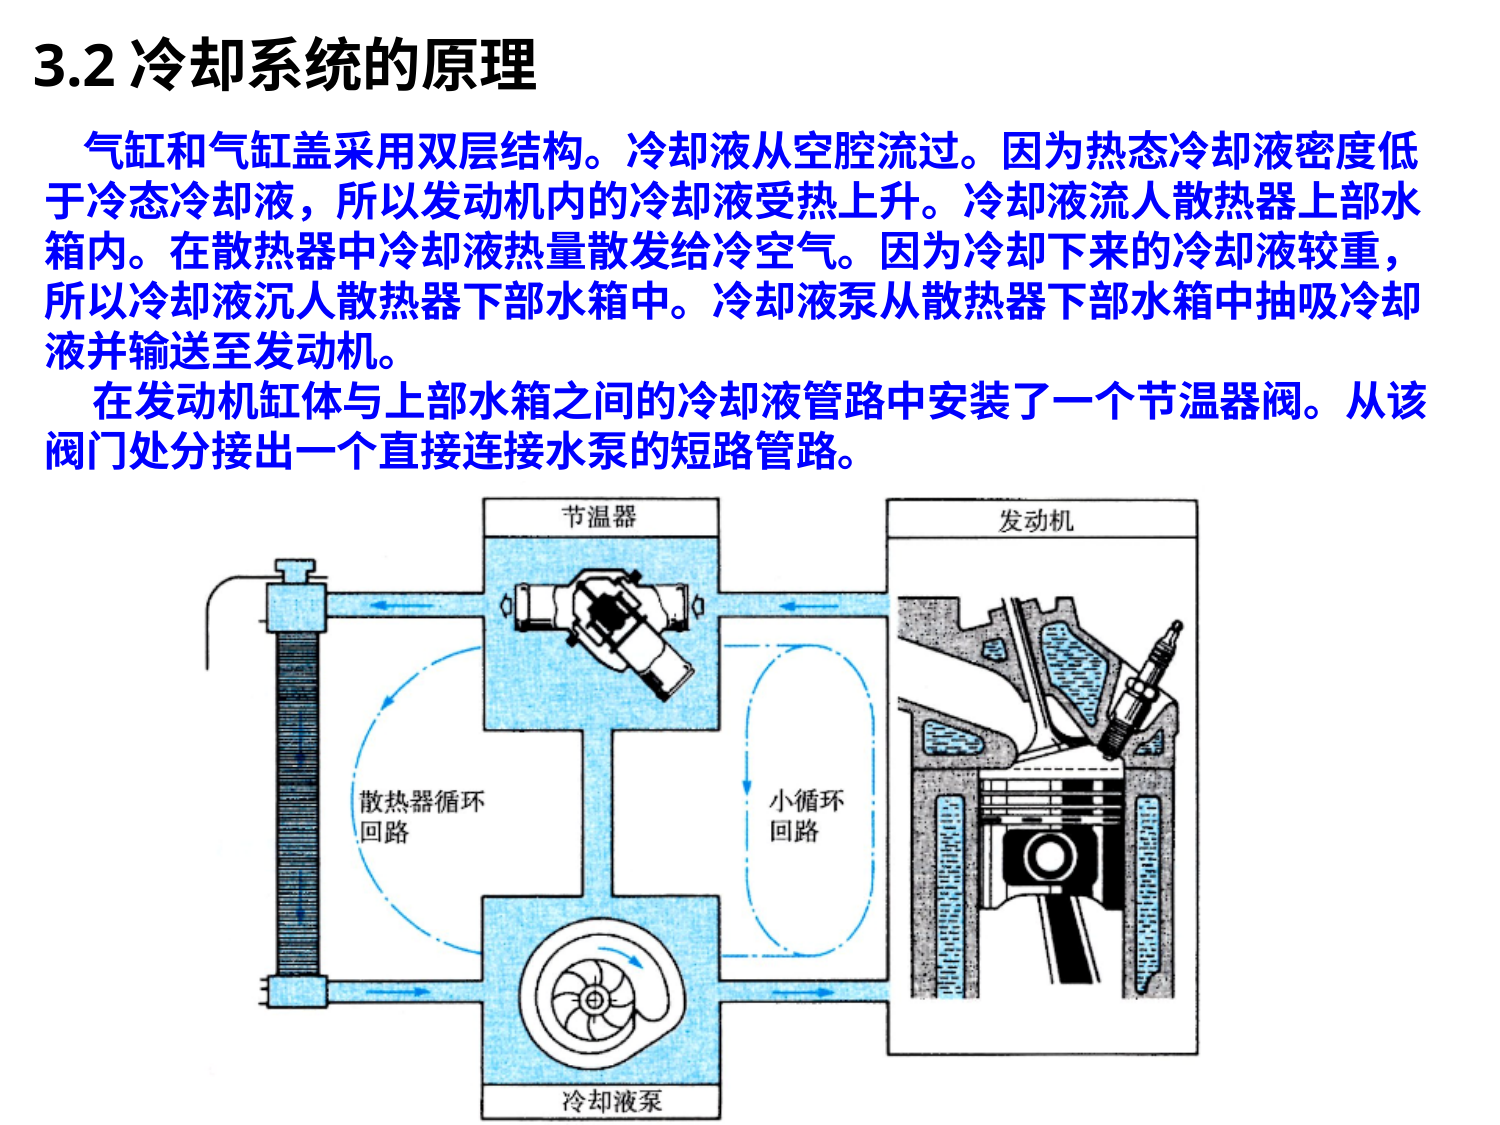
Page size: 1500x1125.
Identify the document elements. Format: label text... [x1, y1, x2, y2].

picture [199, 480, 1205, 1125]
text_box 气缸和气缸盖采用双层结构。冷却液从空腔流过。因为热态冷却液密度低于冷态冷却液，所以发动机内的冷却液受热上升。冷却液流人散热器上部水箱内。在散热器中冷却液热量散发给冷空气。因为冷却下来的冷却液较重，所以冷却液沉人散热器下部水箱中。冷却液泵从散热器下部水箱中抽吸冷却液并输送至发动机。 在发动机缸体与上部水箱之间的冷却液管路中安装了一个节温器阀。从该阀门处分接出一个直接连接水泵的短路管路。 [29, 117, 1471, 483]
title 3.2冷却系统的原理 [17, 0, 1294, 132]
